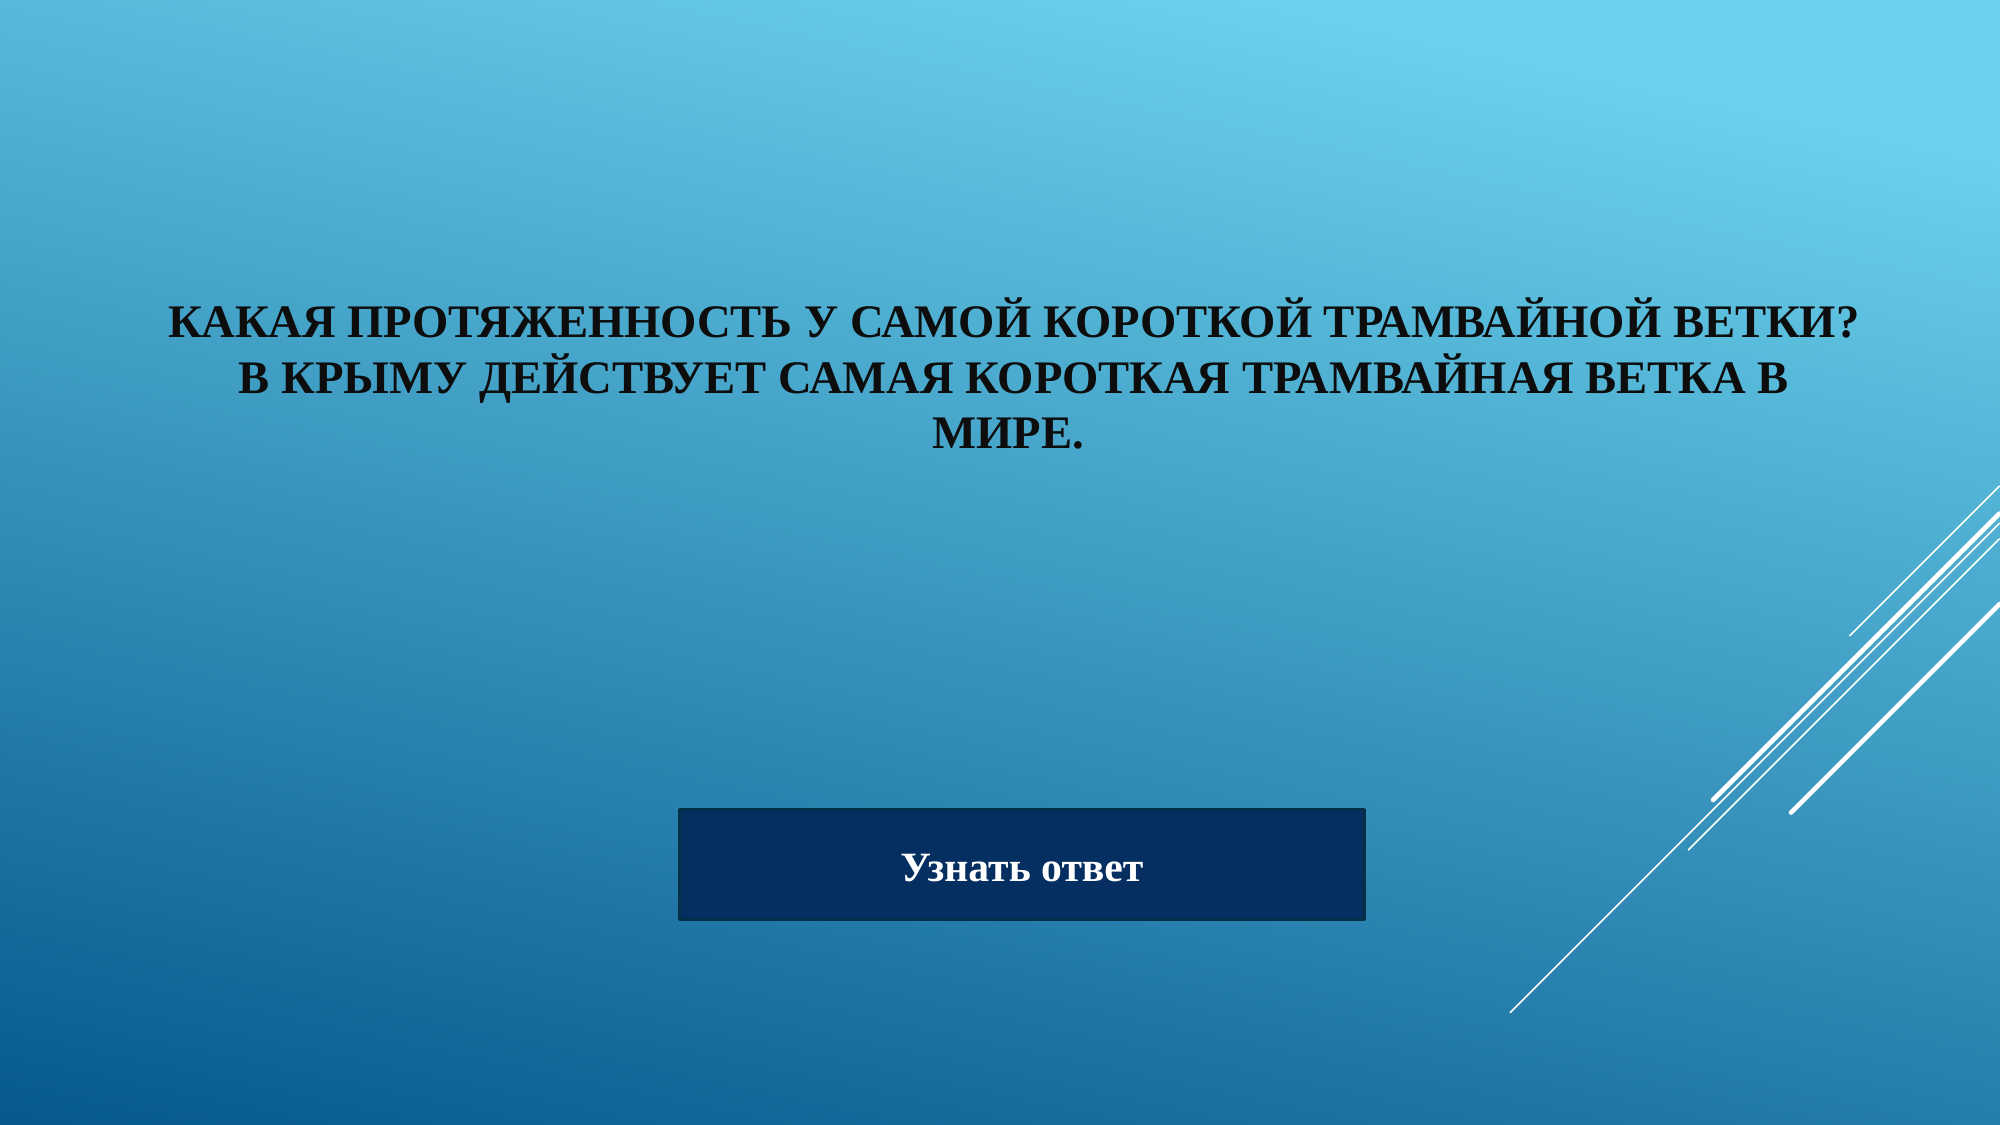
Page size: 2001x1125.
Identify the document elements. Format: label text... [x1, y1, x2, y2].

title Какая протяженность у самой короткой трамвайной ветки? В Крыму действует самая короткая трамвайная ветка в мире. [151, 2, 1877, 802]
